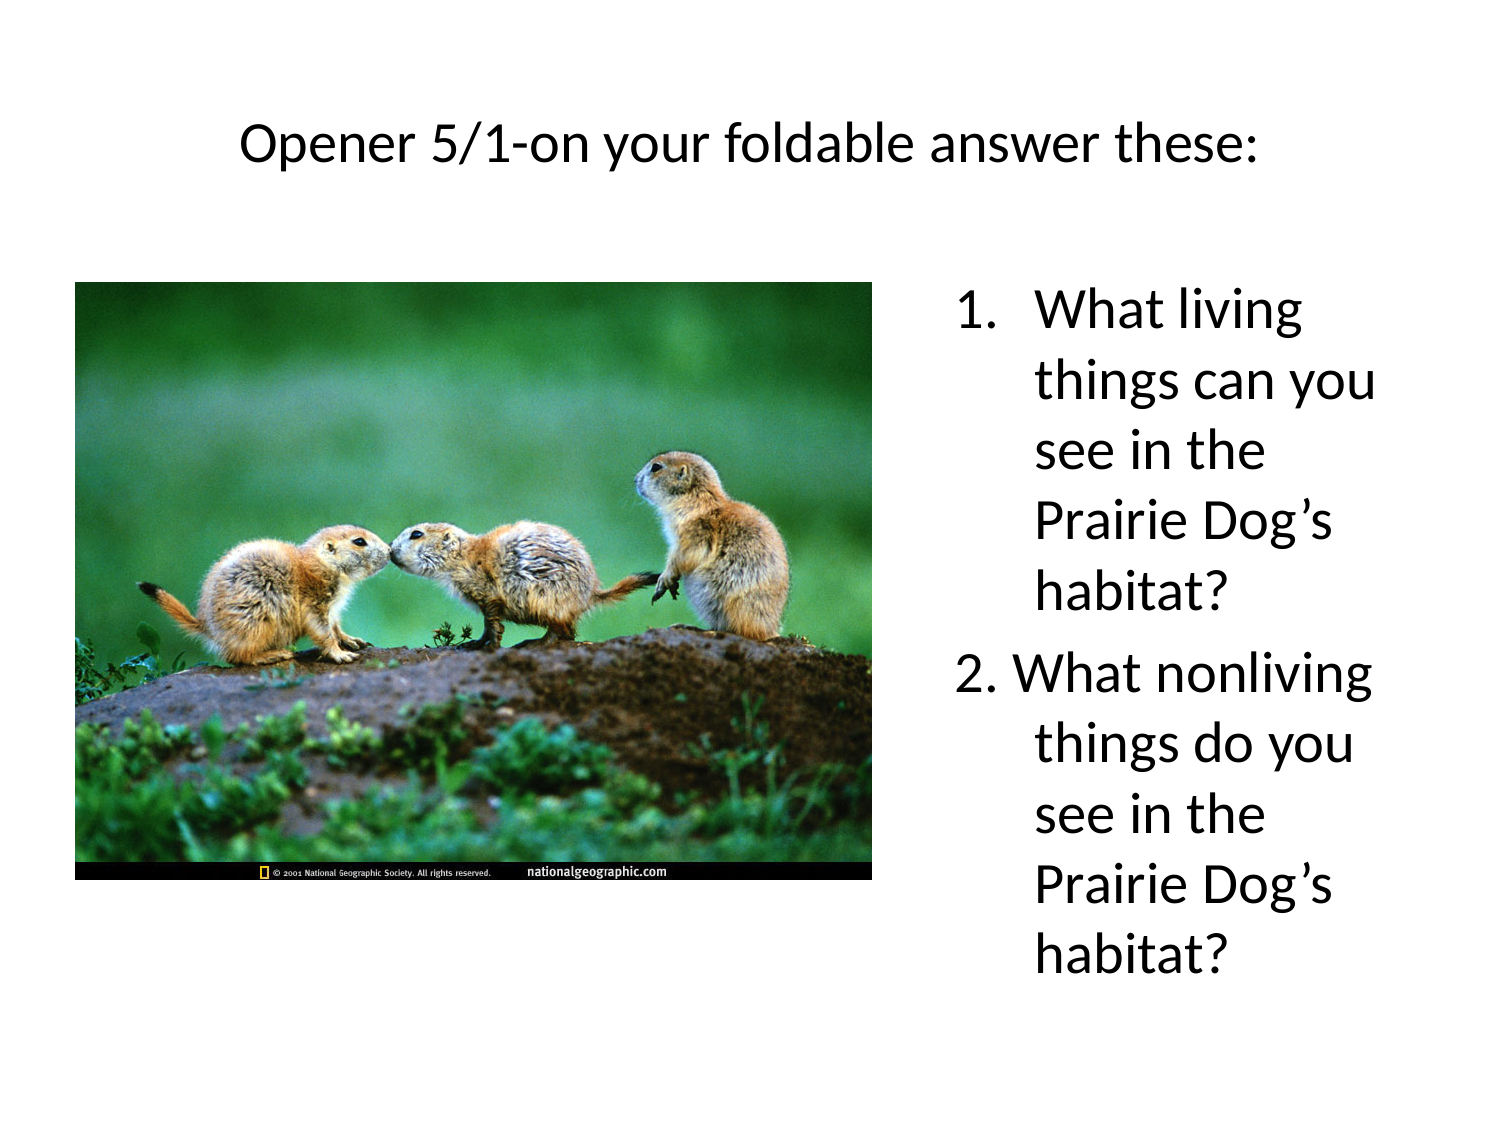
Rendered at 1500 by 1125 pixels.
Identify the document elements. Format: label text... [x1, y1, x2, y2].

picture [74, 282, 872, 881]
title Opener 5/1-on your foldable answer these: [75, 45, 1425, 233]
list What living things can you see in the Prairie Dog’s habitat? 2. What nonliving things do you see in the Prairie Dog’s habitat? [939, 262, 1425, 1005]
